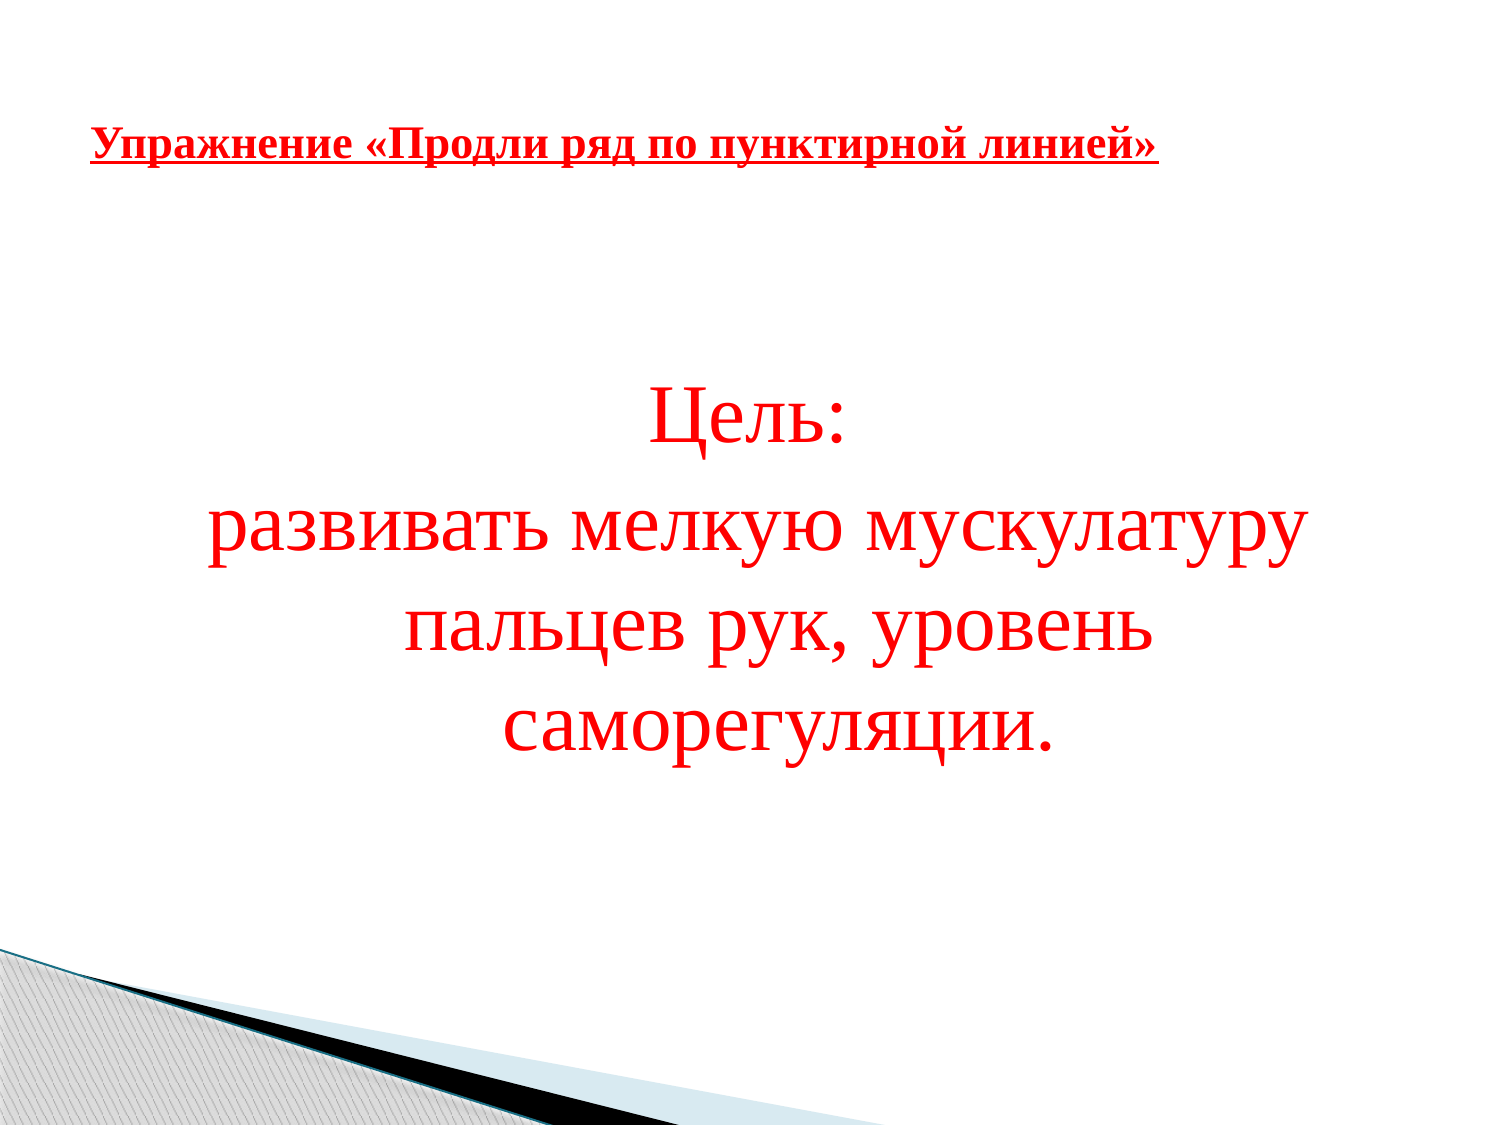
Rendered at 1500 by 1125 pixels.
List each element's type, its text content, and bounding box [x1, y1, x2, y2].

list Цель: развивать мелкую мускулатуру пальцев рук, уровень саморегуляции. [75, 291, 1425, 986]
title Упражнение «Продли ряд по пунктирной линией» [75, 45, 1425, 291]
